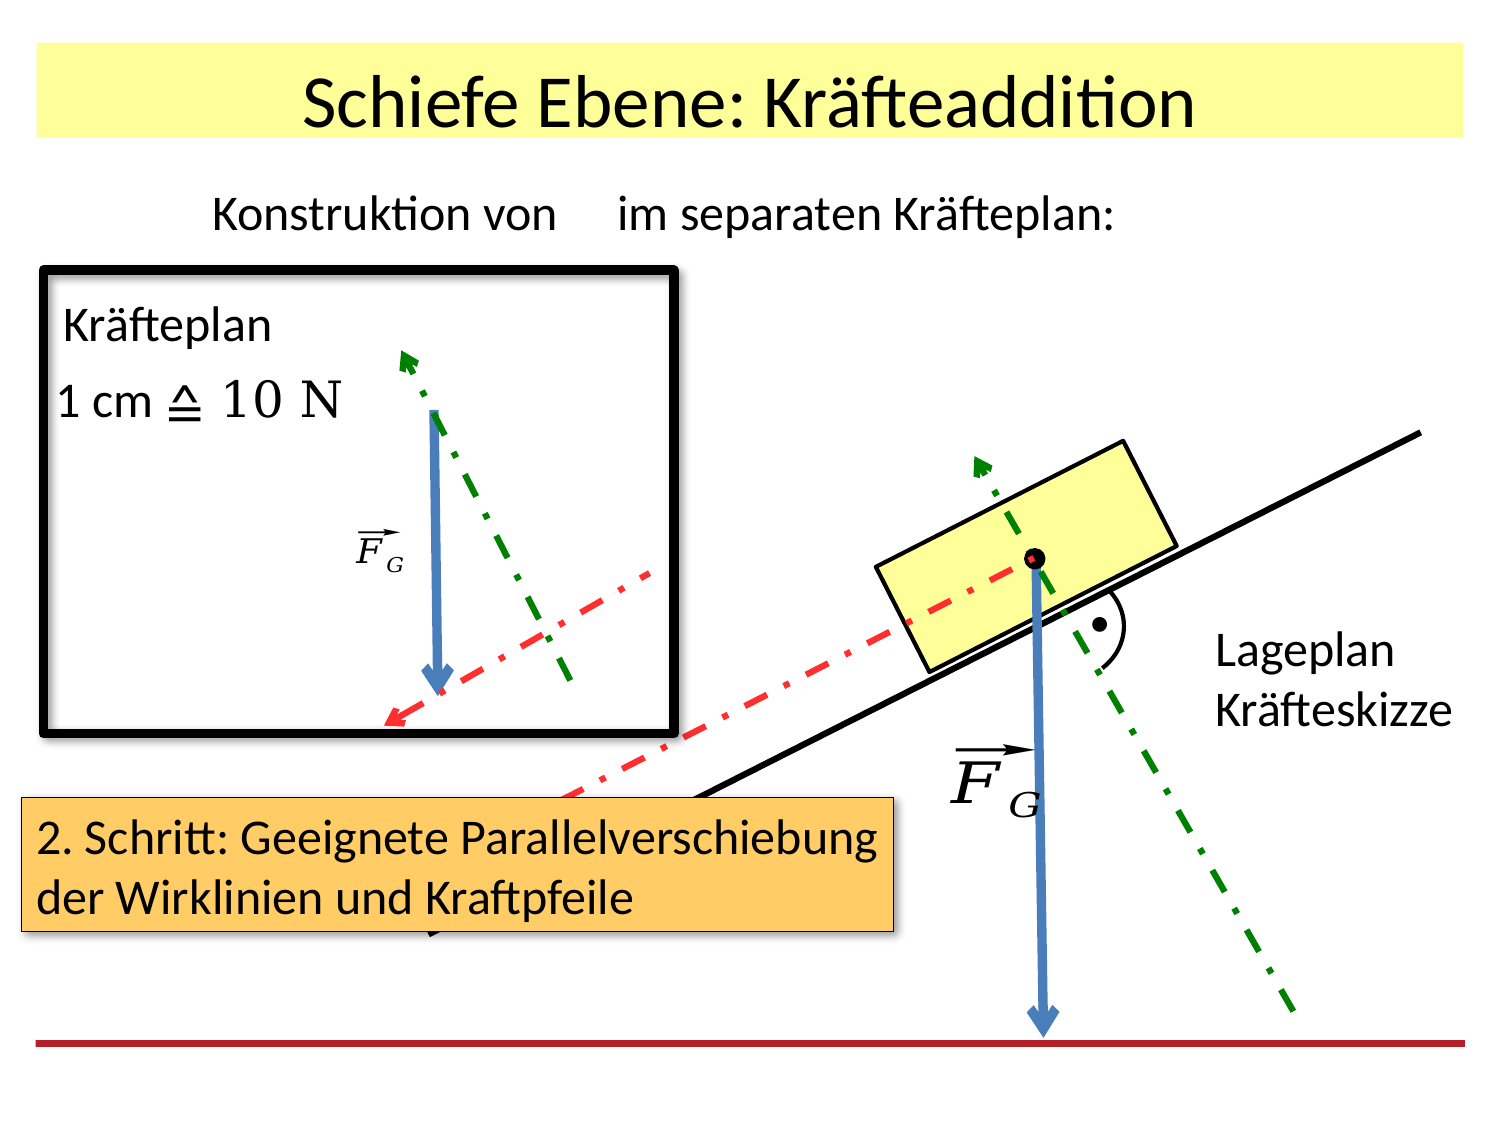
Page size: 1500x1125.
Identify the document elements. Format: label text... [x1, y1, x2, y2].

text_box Lageplan Kräfteskizze [1426, 608, 1469, 744]
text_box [383, 572, 650, 726]
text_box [42, 269, 675, 734]
title Schiefe Ebene: Kräfteaddition [75, 45, 1425, 233]
text_box 2. Schritt: Geeignete Parallelverschiebung der Wirklinien und Kraftpfeile [21, 797, 414, 932]
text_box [419, 432, 1421, 1039]
